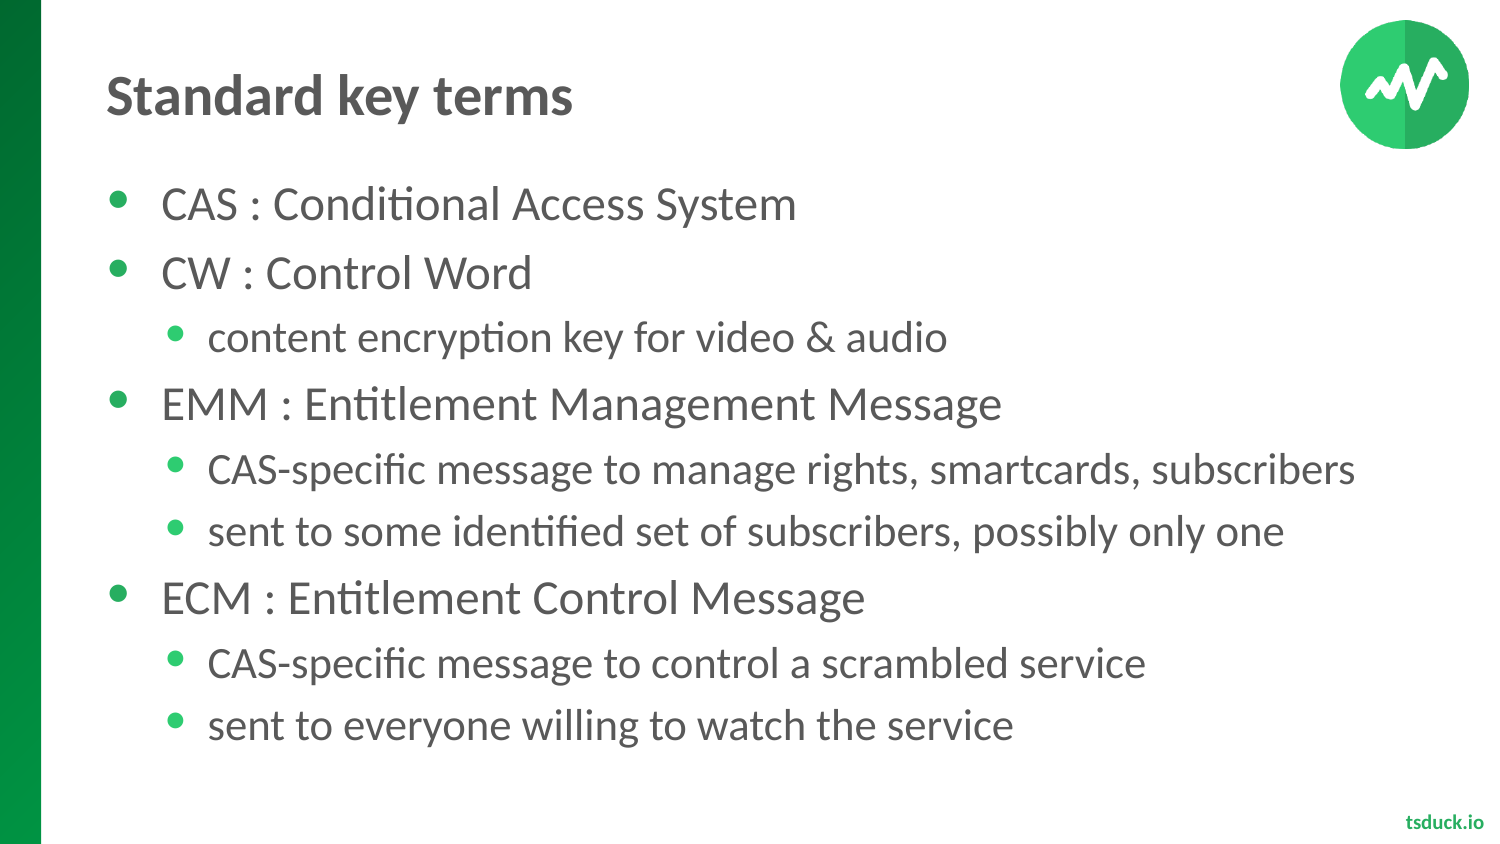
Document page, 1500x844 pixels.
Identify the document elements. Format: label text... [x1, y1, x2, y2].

list CAS : Conditional Access System CW : Control Word content encryption key for video & audio EMM : Entitlement Management Message CAS-specific message to manage rights, smartcards, subscribers sent to some identified set of subscribers, possibly only one ECM : Entitlement Control Message CAS-specific message to control a scrambled service sent to everyone willing to watch the service [91, 164, 1454, 759]
title Standard key terms [91, 38, 1333, 146]
picture [1340, 20, 1469, 149]
